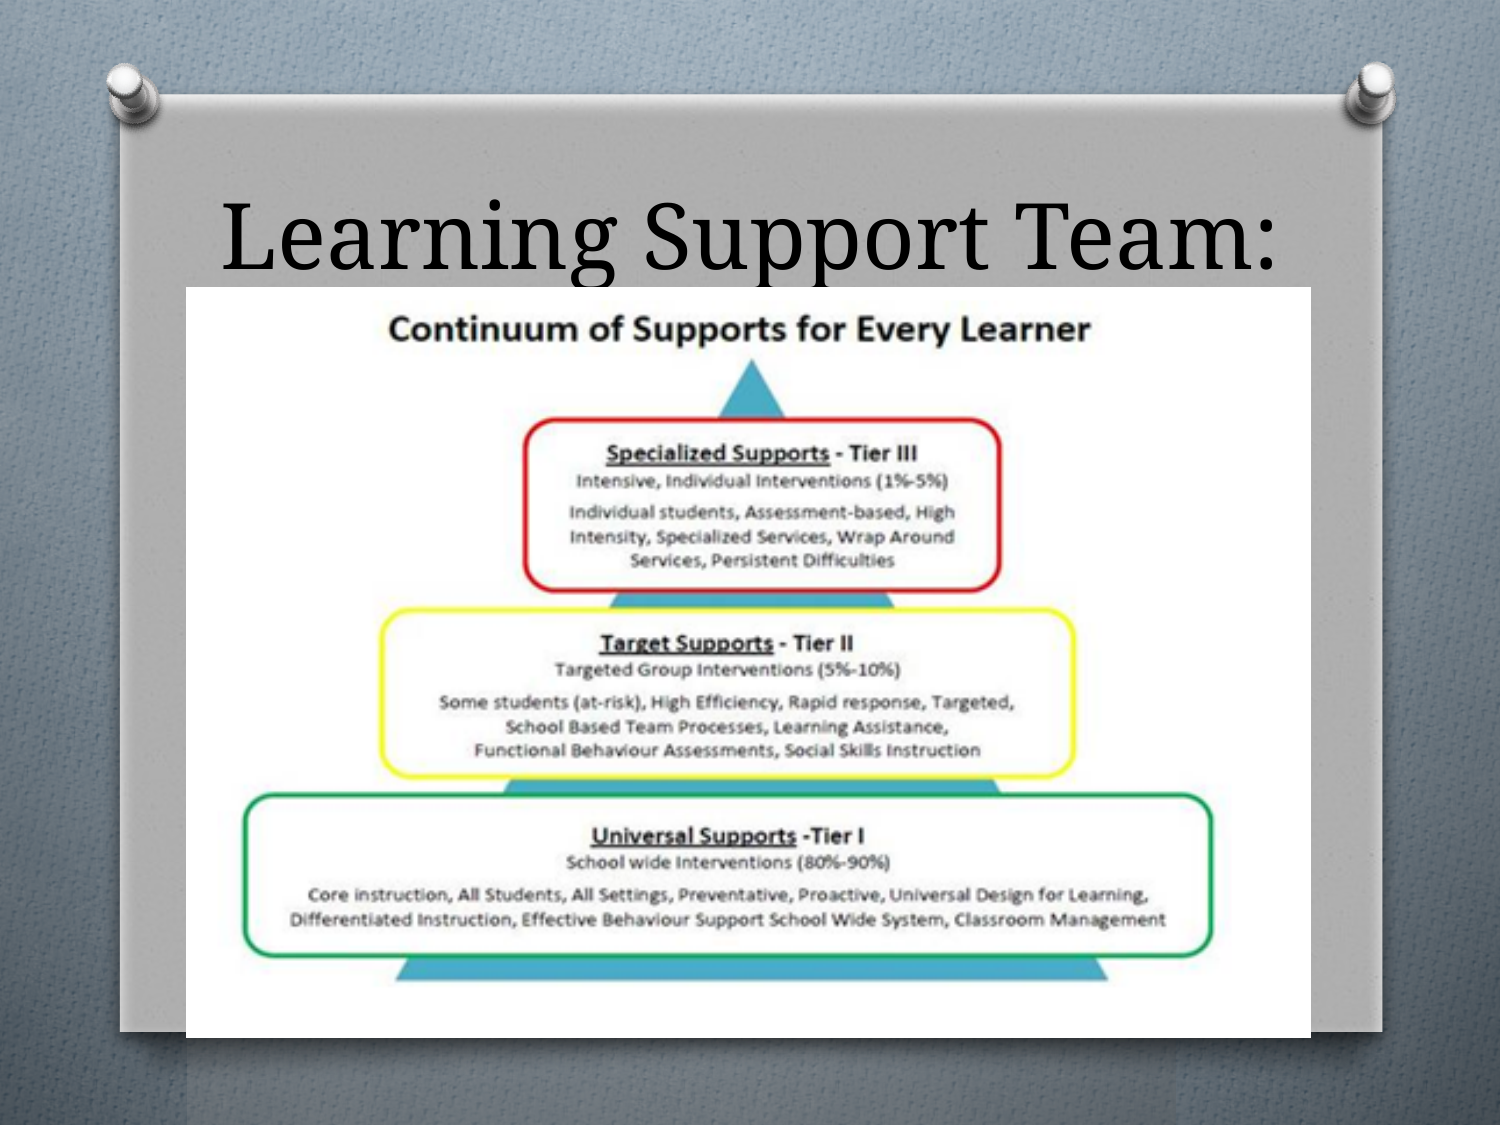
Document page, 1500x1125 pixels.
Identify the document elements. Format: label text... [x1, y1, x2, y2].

title Learning Support Team: [179, 134, 1323, 332]
picture [75, 29, 198, 153]
picture [185, 287, 1312, 1038]
picture [1317, 35, 1439, 156]
